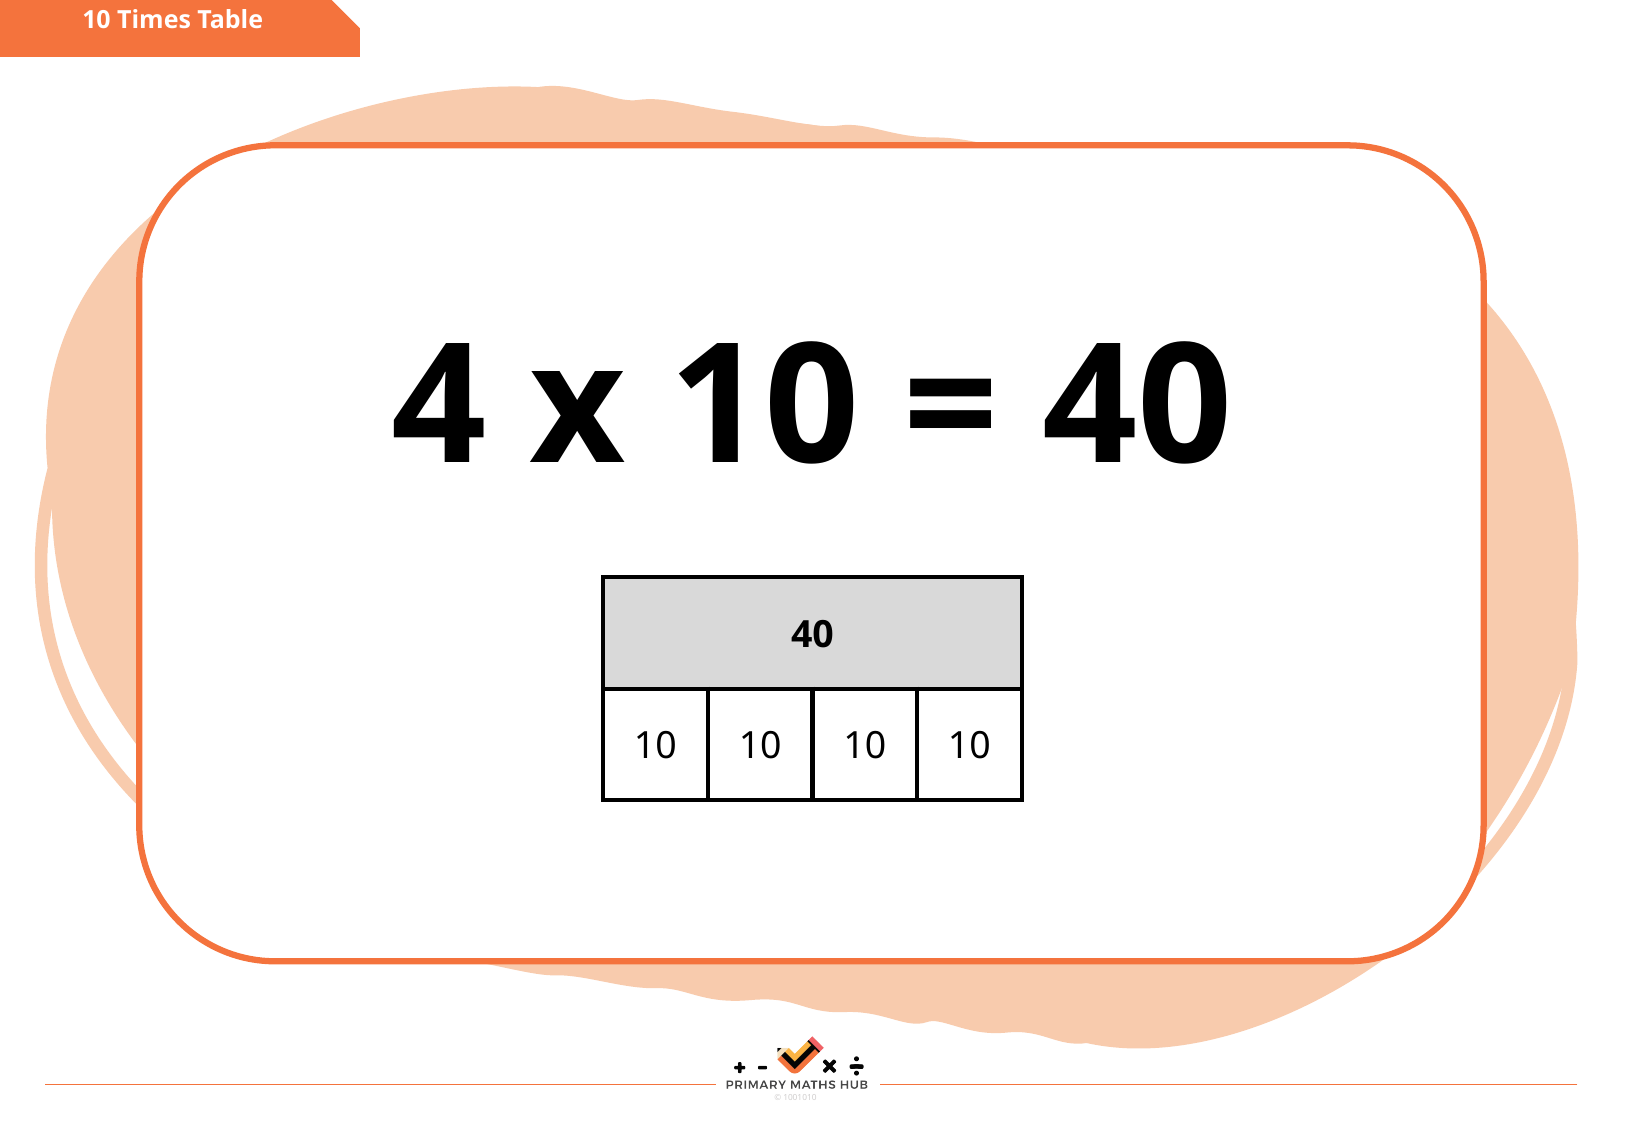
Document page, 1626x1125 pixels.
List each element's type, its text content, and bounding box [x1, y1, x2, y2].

text_box © 1001010 [720, 1084, 870, 1110]
table_cell 10 [919, 691, 1020, 798]
text_box 10 Times Table [0, 0, 361, 58]
table_header 40 [605, 579, 1020, 687]
picture [722, 1034, 872, 1094]
text_box [138, 144, 1485, 963]
text_box [273, 91, 956, 144]
text_box [39, 214, 155, 799]
table_cell 10 [815, 691, 915, 798]
text_box [496, 960, 1374, 1044]
table_cell 10 [605, 691, 706, 798]
table_cell 10 [710, 691, 810, 798]
text_box 4 x 10 = 40 [140, 288, 1485, 503]
text_box [1479, 300, 1579, 867]
